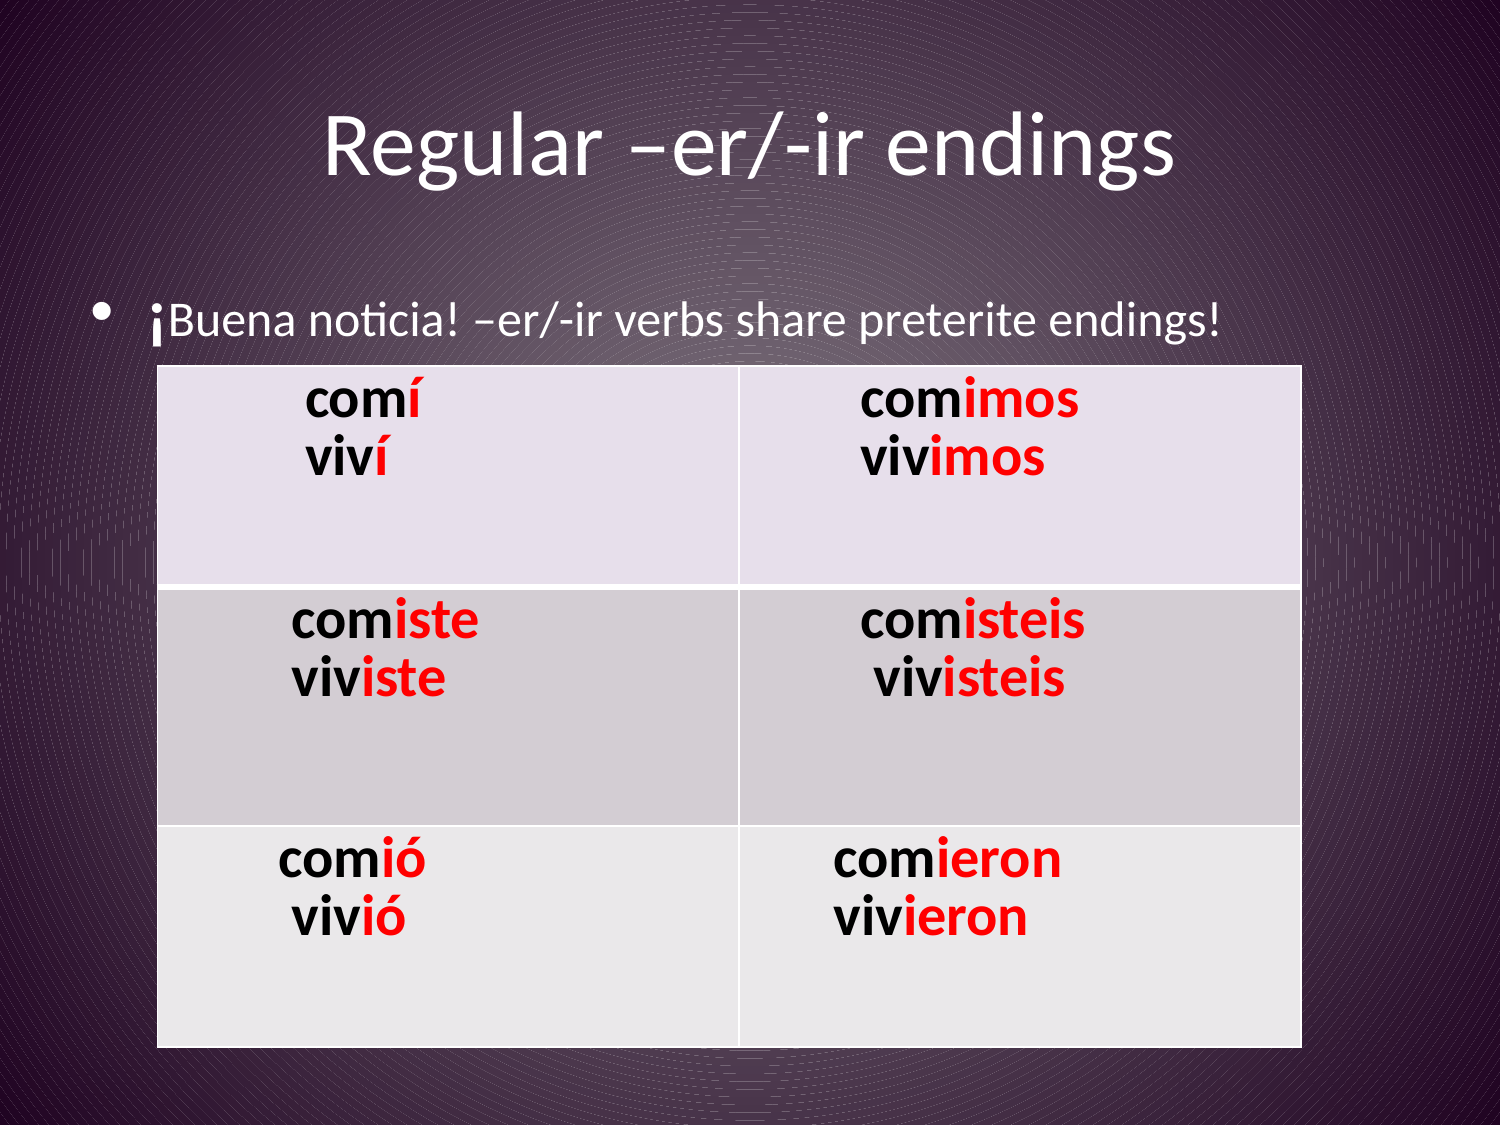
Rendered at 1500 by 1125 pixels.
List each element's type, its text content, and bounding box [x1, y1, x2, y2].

table_cell comieron vivieron [740, 827, 1300, 1046]
table_cell comió vivió [158, 827, 738, 1046]
table_cell comiste viviste [158, 590, 738, 825]
table_header comí viví [158, 367, 738, 584]
list ¡Buena noticia! –er/-ir verbs share preterite endings! [75, 262, 1425, 1005]
title Regular –er/-ir endings [75, 45, 1425, 233]
table_cell comisteis vivisteis [740, 590, 1300, 825]
table_header comimos vivimos [740, 367, 1300, 584]
